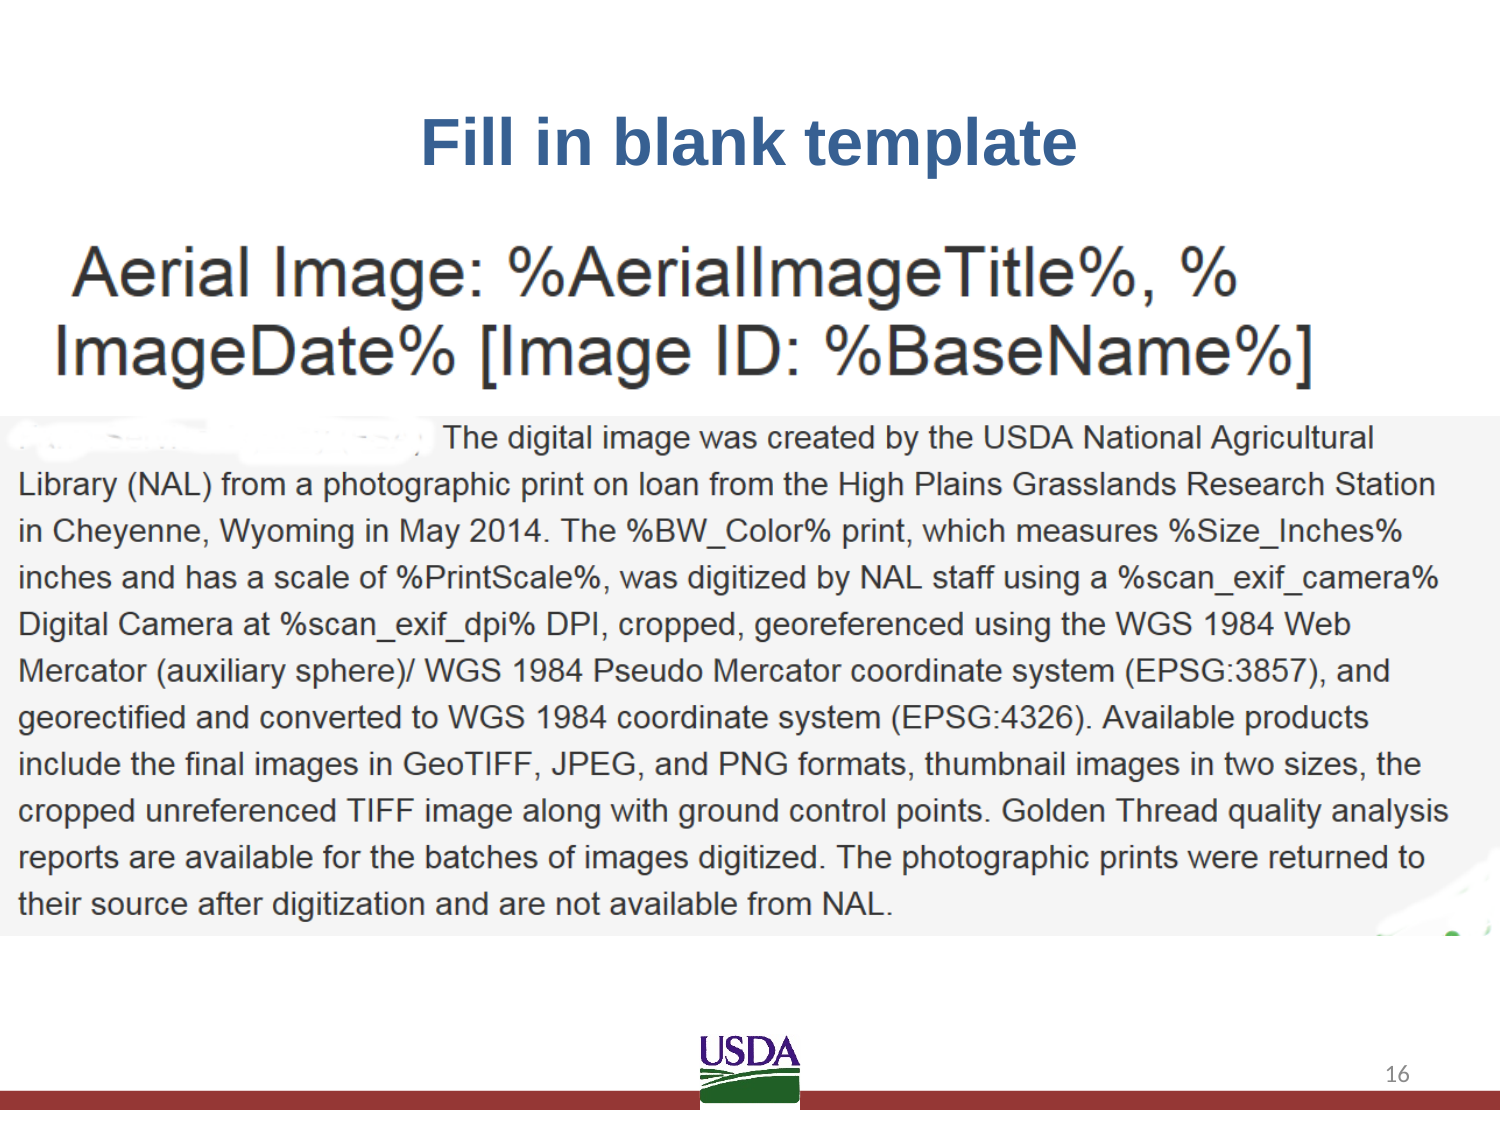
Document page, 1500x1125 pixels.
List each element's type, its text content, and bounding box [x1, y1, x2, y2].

title Fill in blank template [75, 45, 1425, 228]
picture [699, 1034, 801, 1104]
picture [23, 229, 1500, 399]
picture [0, 416, 1500, 936]
slide_number 16 [1074, 1042, 1425, 1103]
